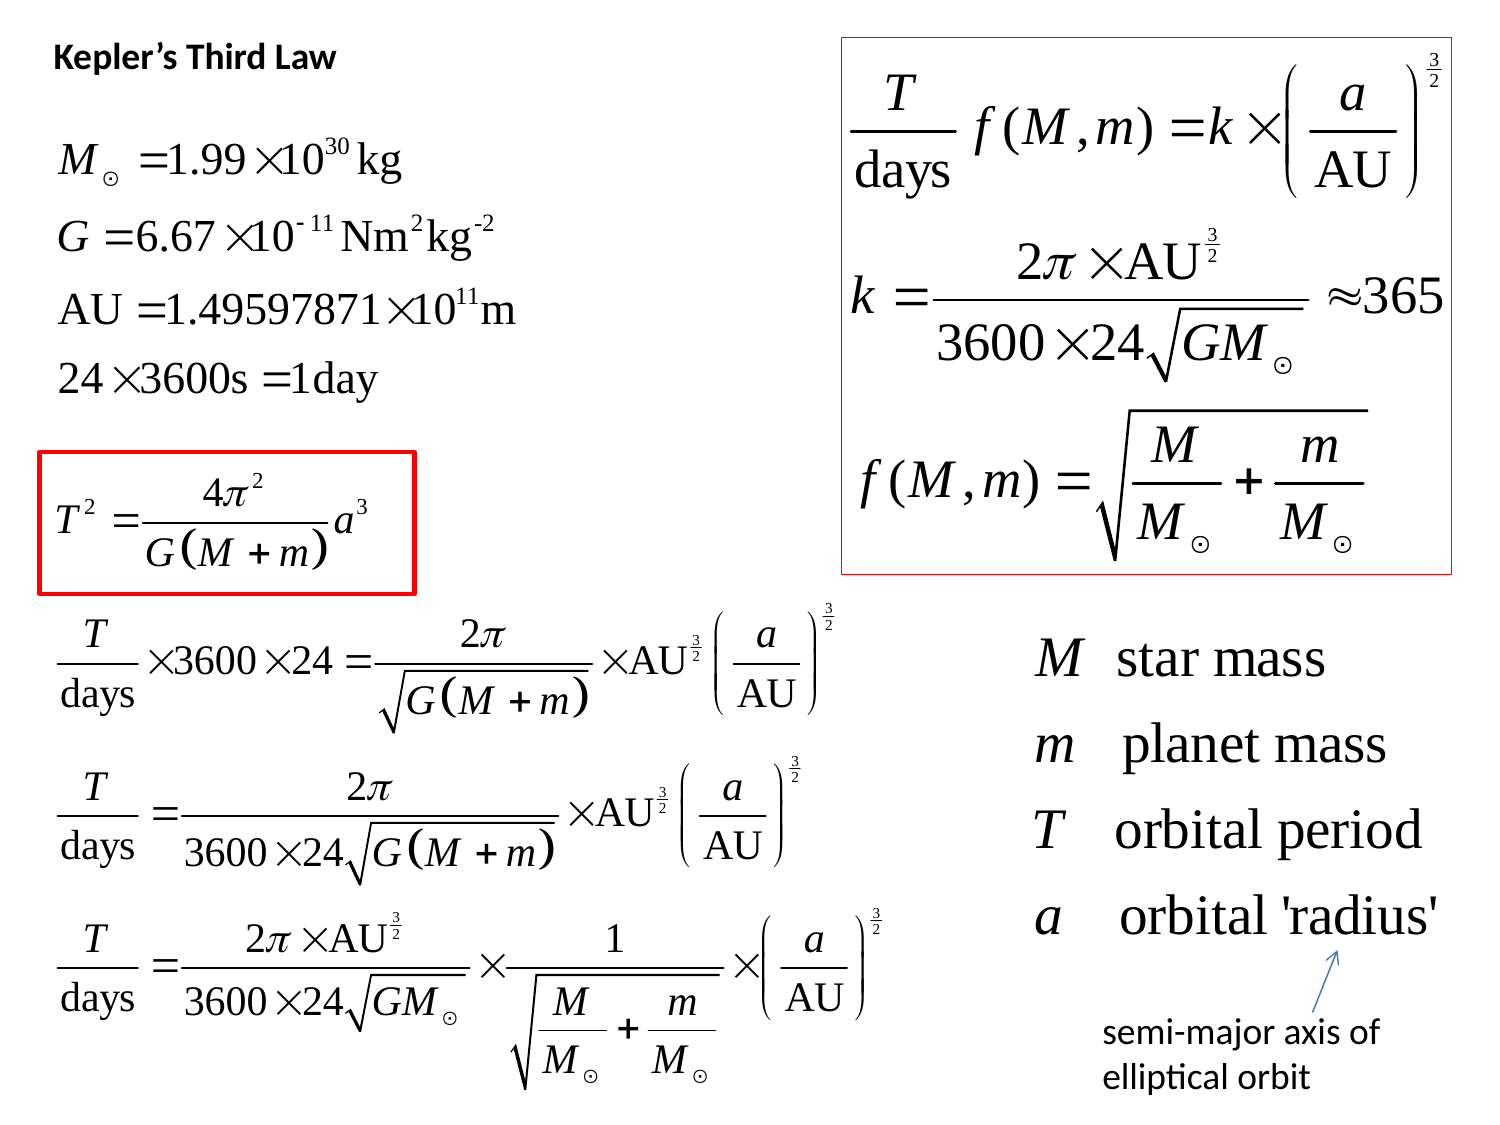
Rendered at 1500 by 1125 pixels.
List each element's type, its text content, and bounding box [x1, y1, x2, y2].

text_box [1024, 624, 1448, 959]
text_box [840, 37, 1452, 576]
text_box Kepler’s Third Law [38, 24, 353, 85]
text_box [49, 462, 893, 1101]
text_box semi-major axis of elliptical orbit [1087, 999, 1438, 1105]
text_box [49, 122, 526, 415]
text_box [1312, 949, 1338, 1013]
text_box [37, 450, 417, 596]
